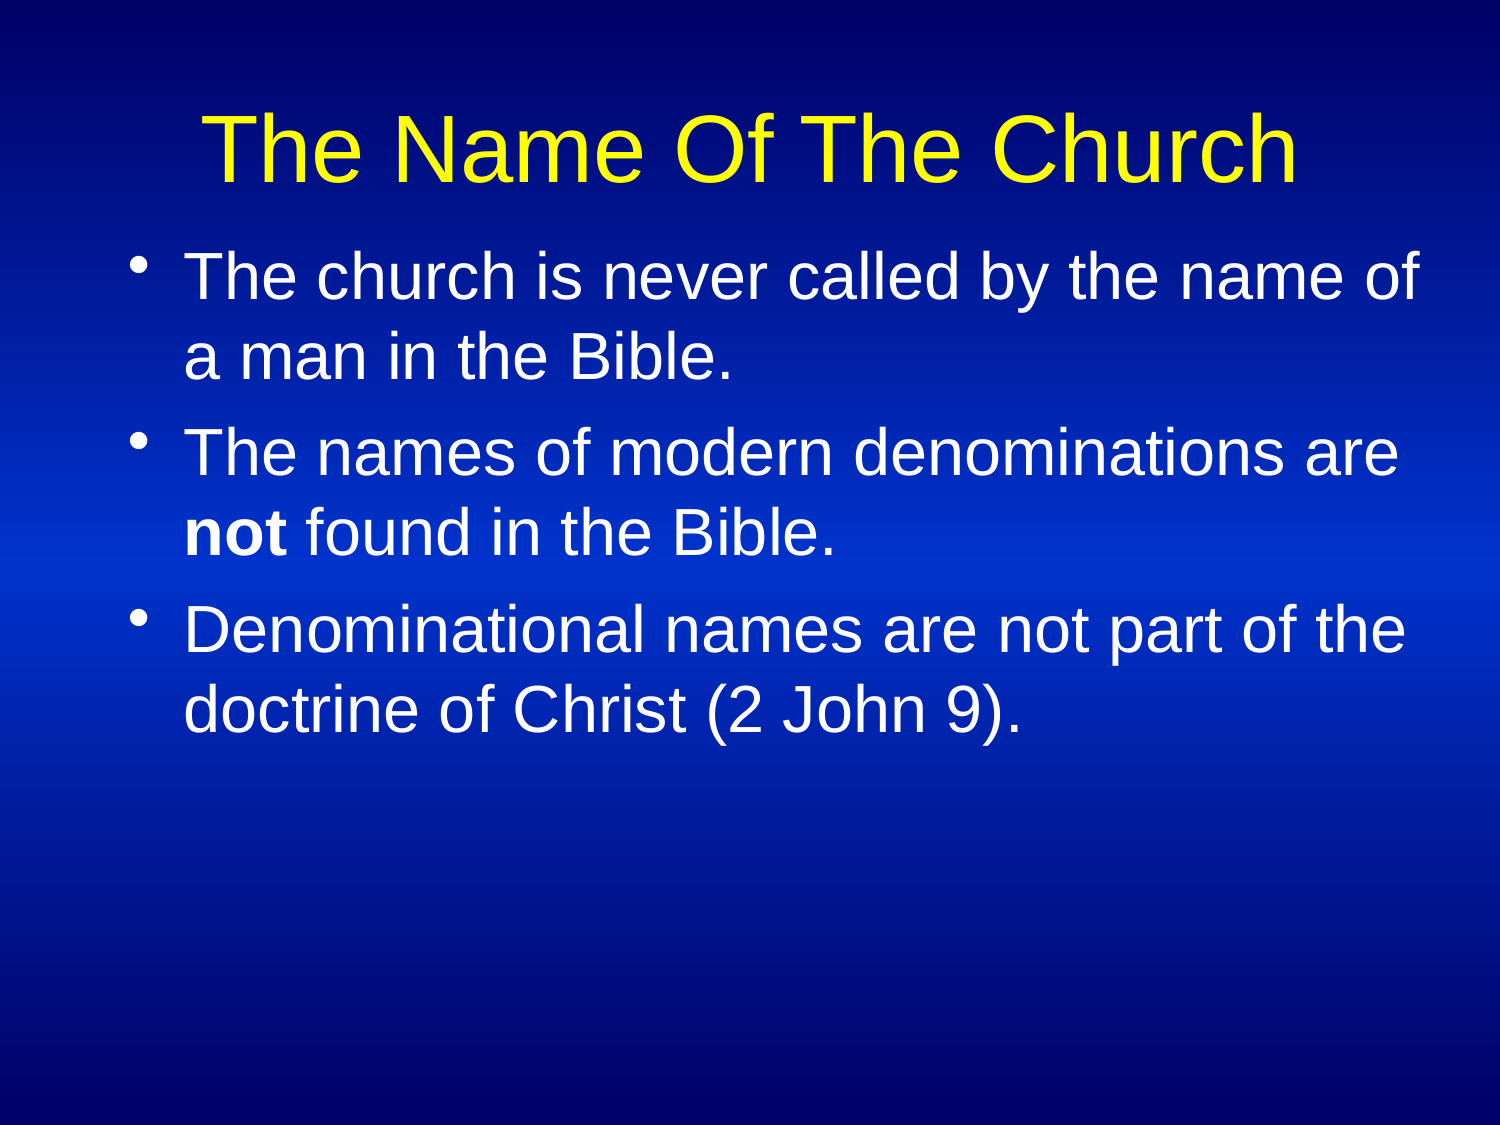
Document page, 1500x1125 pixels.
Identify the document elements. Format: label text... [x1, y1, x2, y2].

list The church is never called by the name of a man in the Bible. The names of modern denominations are not found in the Bible. Denominational names are not part of the doctrine of Christ (2 John 9). [112, 224, 1463, 1125]
title The Name Of The Church [37, 50, 1463, 238]
